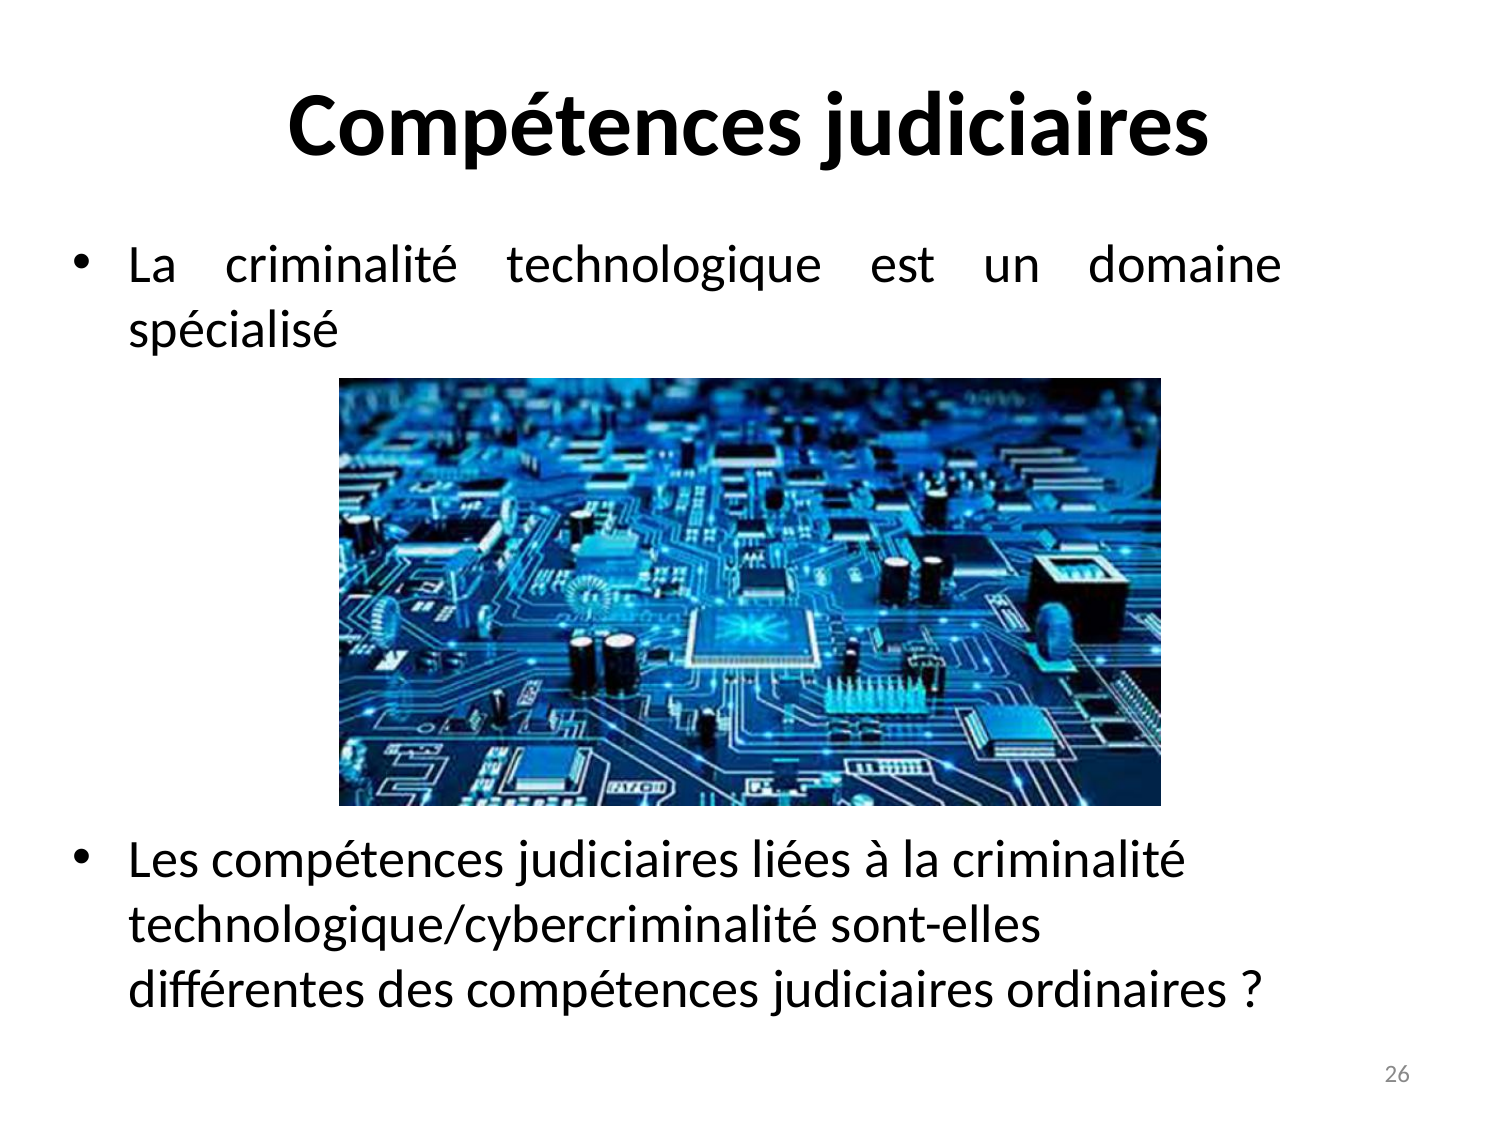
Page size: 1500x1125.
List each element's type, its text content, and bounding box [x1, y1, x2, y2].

slide_number 26 [1074, 1042, 1425, 1103]
title Compétences judiciaires [75, 24, 1425, 213]
picture [338, 377, 1162, 806]
text_box La criminalité technologique est un domaine spécialisé Les compétences judiciaires liées à la criminalité technologique/cybercriminalité sont-elles différentes des compétences judiciaires ordinaires ? [57, 220, 1300, 1097]
